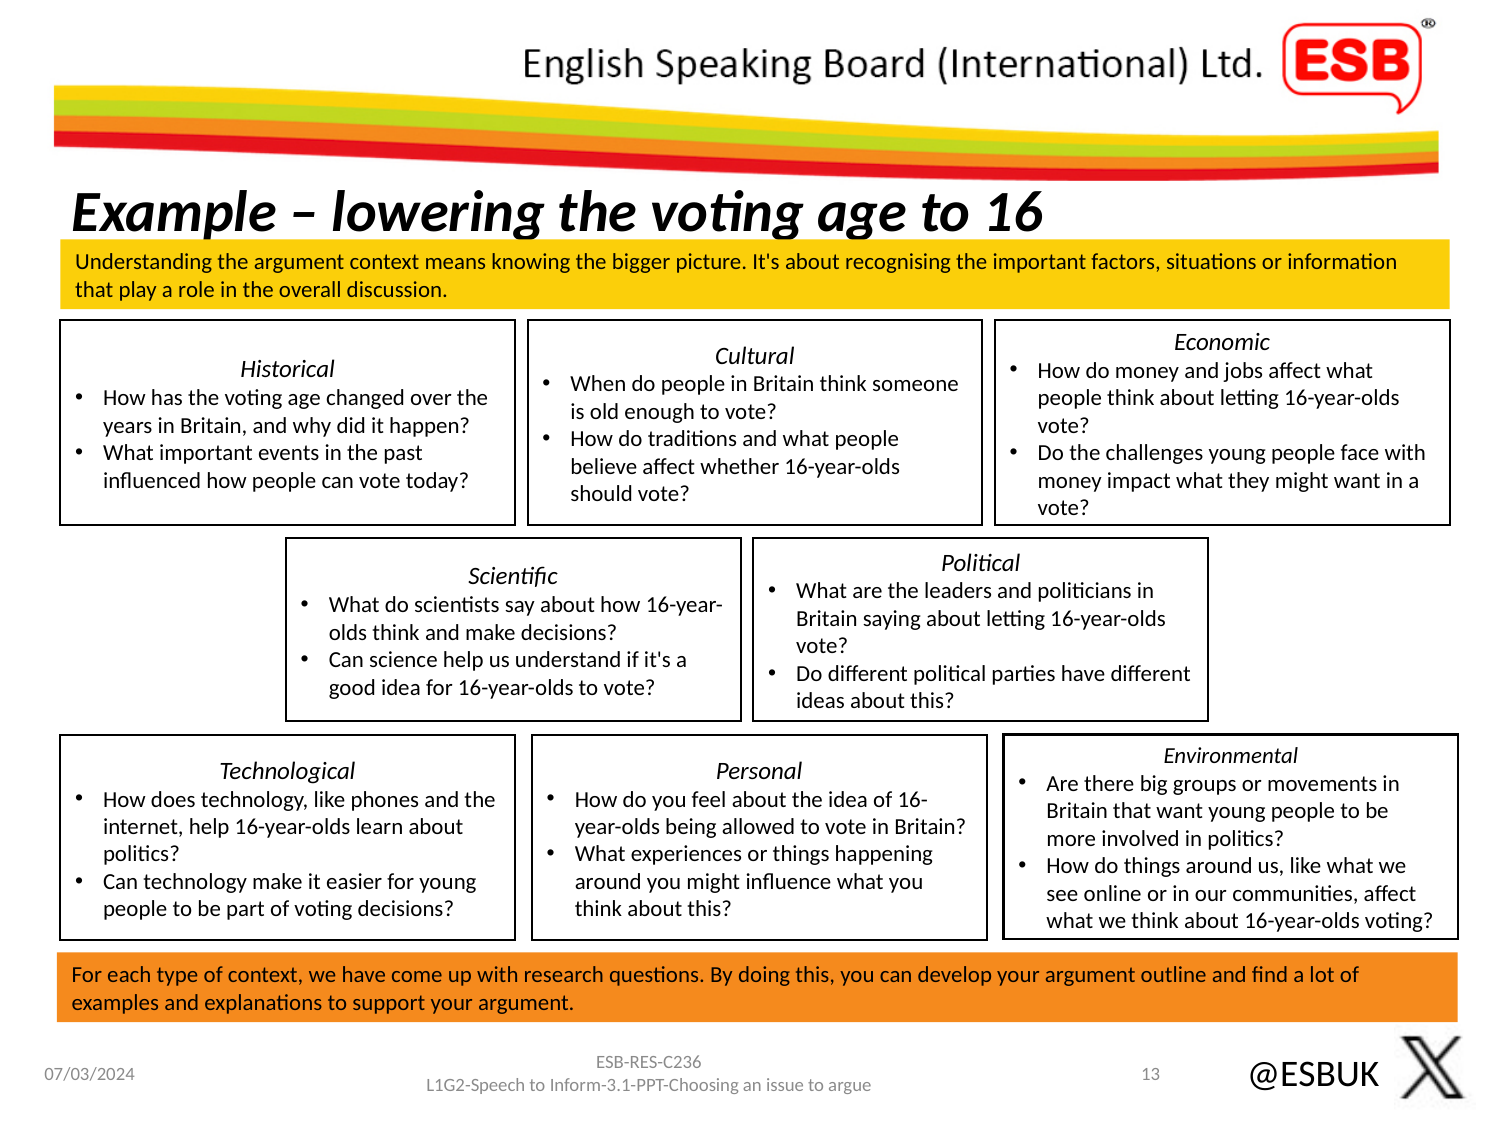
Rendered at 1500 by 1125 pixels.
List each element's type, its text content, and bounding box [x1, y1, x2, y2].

text_box For each type of context, we have come up with research questions. By doing this, you can develop your argument outline and find a lot of examples and explanations to support your argument. [56, 952, 1458, 1023]
picture [0, 0, 1500, 189]
text_box Technological How does technology, like phones and the internet, help 16-year-olds learn about politics? Can technology make it easier for young people to be part of voting decisions? [59, 734, 516, 941]
picture [1393, 1024, 1476, 1112]
text_box Historical How has the voting age changed over the years in Britain, and why did it happen? What important events in the past influenced how people can vote today? [59, 319, 516, 526]
text_box Personal How do you feel about the idea of 16-year-olds being allowed to vote in Britain? What experiences or things happening around you might influence what you think about this? [531, 734, 988, 941]
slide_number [29, 1042, 367, 1103]
text_box Understanding the argument context means knowing the bigger picture. It's about recognising the important factors, situations or information that play a role in the overall discussion. [60, 239, 1450, 310]
title Example – lowering the voting age to 16 [56, 183, 1351, 244]
text_box Political What are the leaders and politicians in Britain saying about letting 16-year-olds vote? Do different political parties have different ideas about this? [752, 537, 1209, 722]
text_box Cultural When do people in Britain think someone is old enough to vote? How do traditions and what people believe affect whether 16-year-olds should vote? [527, 319, 983, 526]
text_box Economic How do money and jobs affect what people think about letting 16-year-olds vote? Do the challenges young people face with money impact what they might want in a vote? [994, 319, 1451, 526]
slide_number 13 [930, 1042, 1176, 1103]
footer ESB-RES-C236 L1G2-Speech to Inform-3.1-PPT-Choosing an issue to argue [395, 1042, 902, 1103]
text_box Environmental Are there big groups or movements in Britain that want young people to be more involved in politics? How do things around us, like what we see online or in our communities, affect what we think about 16-year-olds voting? [1002, 733, 1459, 940]
text_box Scientific What do scientists say about how 16-year-olds think and make decisions? Can science help us understand if it's a good idea for 16-year-olds to vote? [285, 537, 742, 722]
